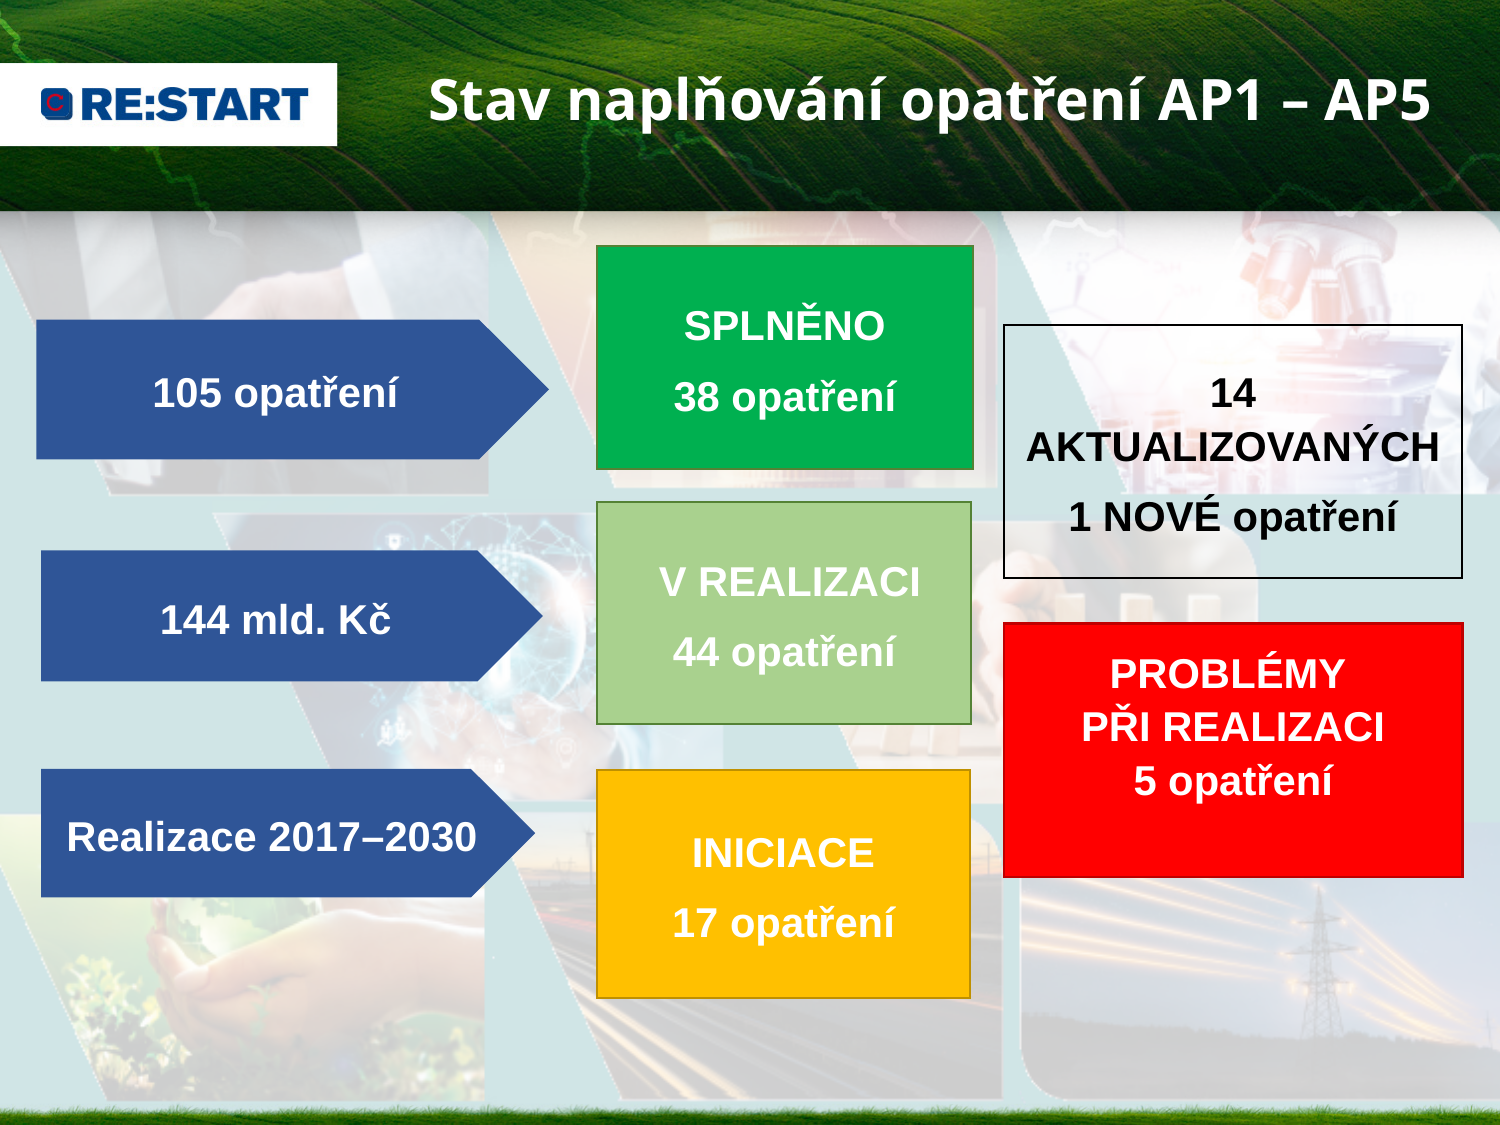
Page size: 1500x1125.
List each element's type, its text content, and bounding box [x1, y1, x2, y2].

title Stav naplňování opatření AP1 – AP5 [407, 34, 1447, 170]
picture [0, 0, 1500, 1125]
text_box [37, 246, 1463, 999]
